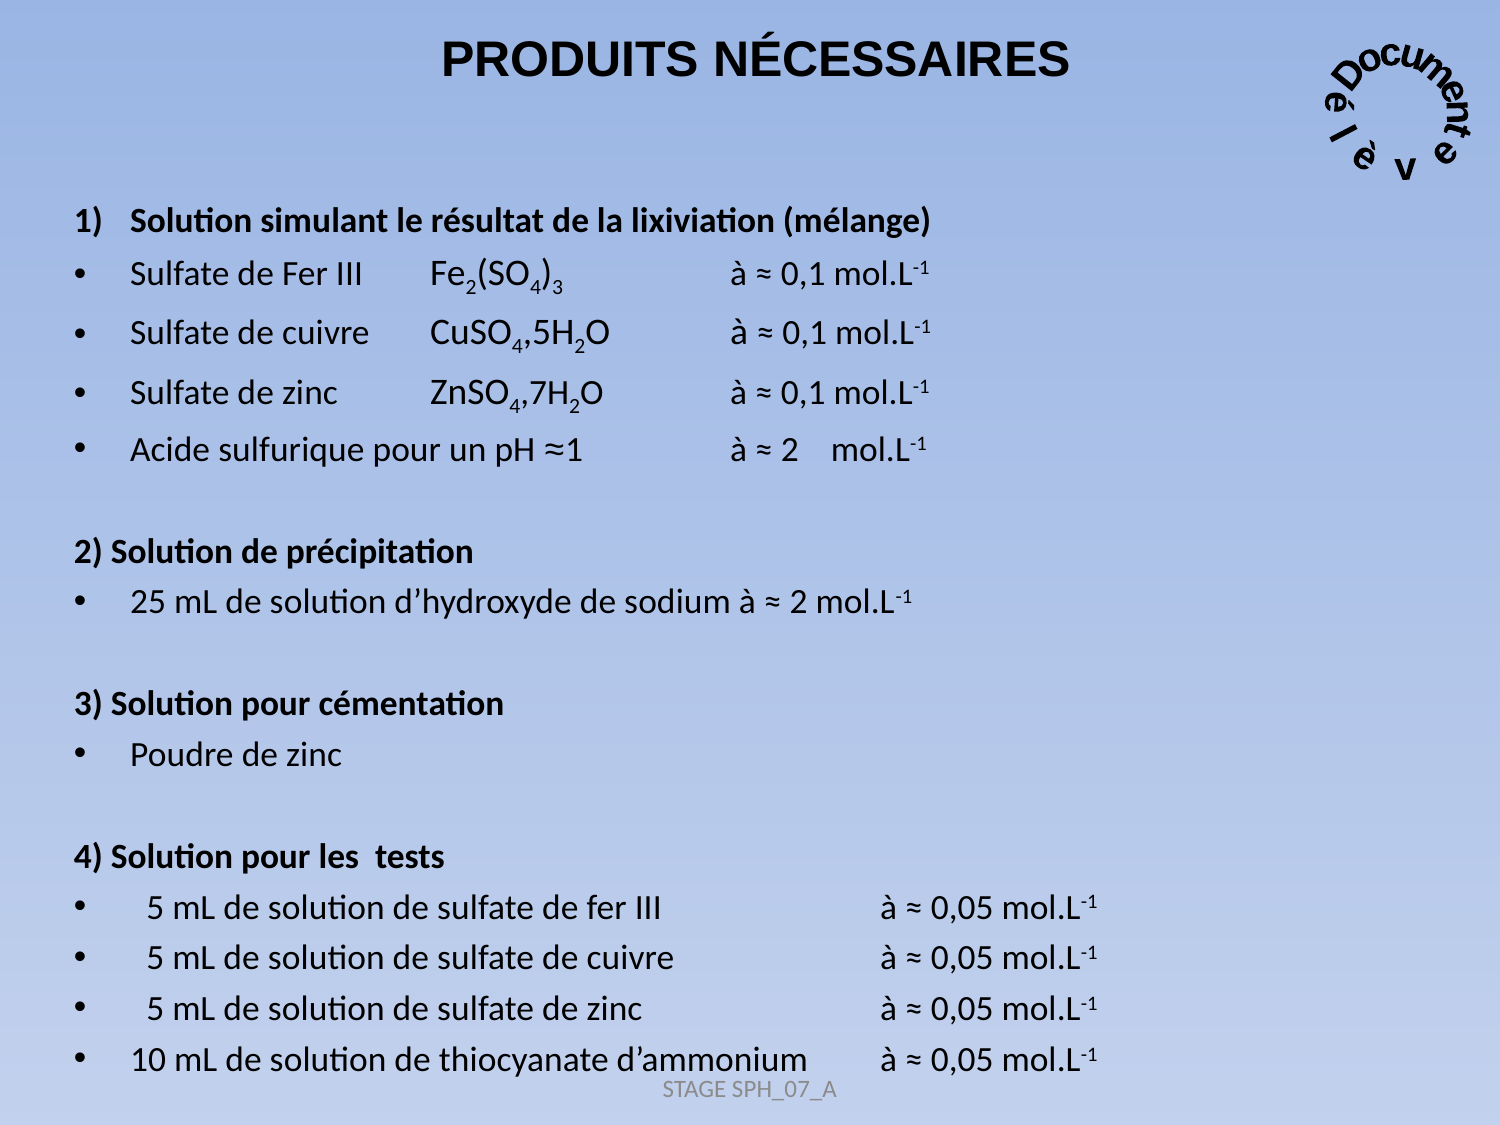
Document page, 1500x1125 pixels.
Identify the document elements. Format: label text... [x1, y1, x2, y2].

list Solution simulant le résultat de la lixiviation (mélange) Sulfate de Fer III Fe2(SO4)3 à ≈ 0,1 mol.L-1 Sulfate de cuivre CuSO4,5H2O à ≈ 0,1 mol.L-1 Sulfate de zinc ZnSO4,7H2O à ≈ 0,1 mol.L-1 Acide sulfurique pour un pH ≈1 à ≈ 2 mol.L-1 2) Solution de précipitation 25 mL de solution d’hydroxyde de sodium à ≈ 2 mol.L-1 3) Solution pour cémentation Poudre de zinc 4) Solution pour les tests 5 mL de solution de sulfate de fer III à ≈ 0,05 mol.L-1 5 mL de solution de sulfate de cuivre à ≈ 0,05 mol.L-1 5 mL de solution de sulfate de zinc à ≈ 0,05 mol.L-1 10 mL de solution de thiocyanate d’ammonium à ≈ 0,05 mol.L-1 [58, 189, 1436, 1047]
text_box PRODUITS NÉCESSAIRES [76, 0, 1436, 117]
footer STAGE SPH_07_A [512, 1057, 988, 1118]
